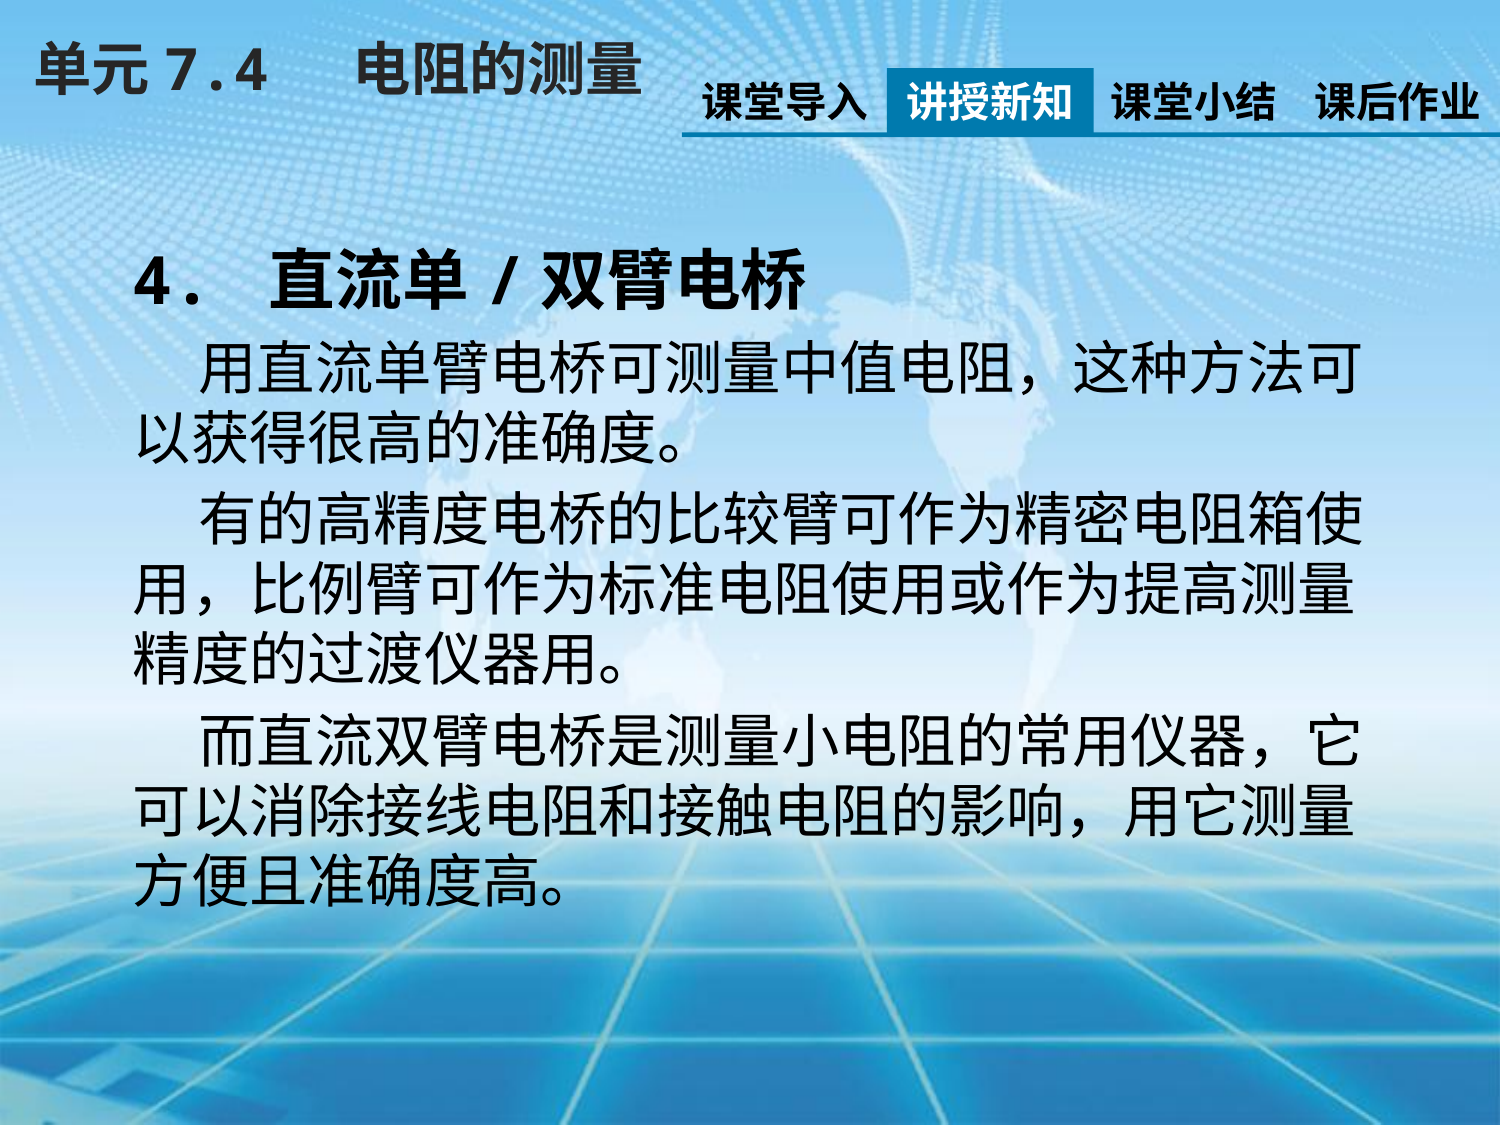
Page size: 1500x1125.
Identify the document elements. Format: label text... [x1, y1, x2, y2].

text_box 4. 直流单/双臂电桥 用直流单臂电桥可测量中值电阻，这种方法可以获得很高的准确度。 有的高精度电桥的比较臂可作为精密电阻箱使用，比例臂可作为标准电阻使用或作为提高测量精度的过渡仪器用。 而直流双臂电桥是测量小电阻的常用仪器，它可以消除接线电阻和接触电阻的影响，用它测量方便且准确度高。 [117, 239, 1398, 888]
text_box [18, 25, 1500, 135]
picture [0, 0, 1500, 1125]
